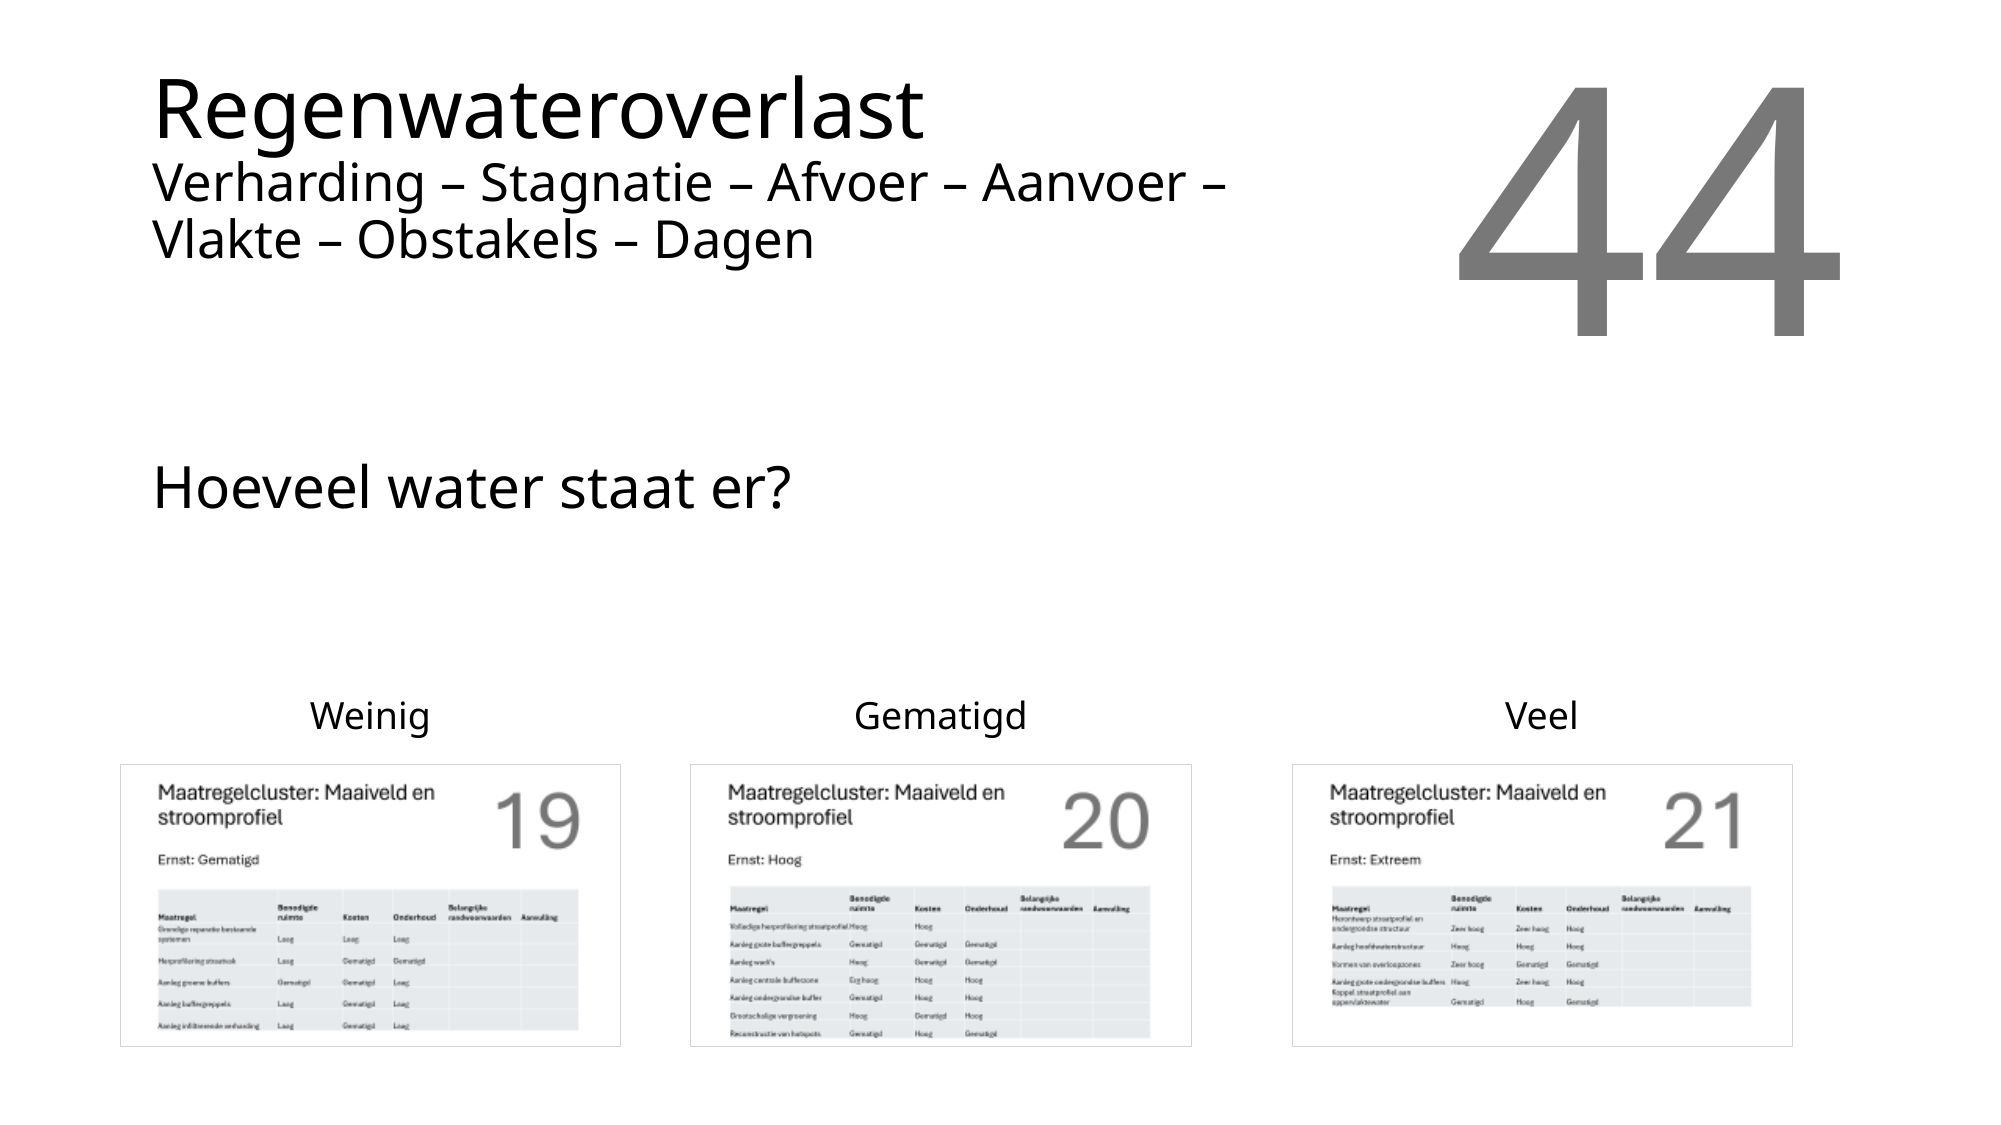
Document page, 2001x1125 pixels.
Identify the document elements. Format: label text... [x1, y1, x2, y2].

picture [121, 765, 620, 1046]
picture [691, 765, 1191, 1046]
text_box Veel [1313, 684, 1771, 745]
list Hoeveel water staat er? [137, 450, 1863, 592]
slide_number 44 [1396, 59, 1863, 393]
text_box Weinig [153, 684, 588, 745]
picture [1293, 765, 1792, 1046]
text_box Gematigd [712, 684, 1170, 745]
title Regenwateroverlast Verharding – Stagnatie – Afvoer – Aanvoer – Vlakte – Obstakels – Dagen [137, 59, 1360, 278]
